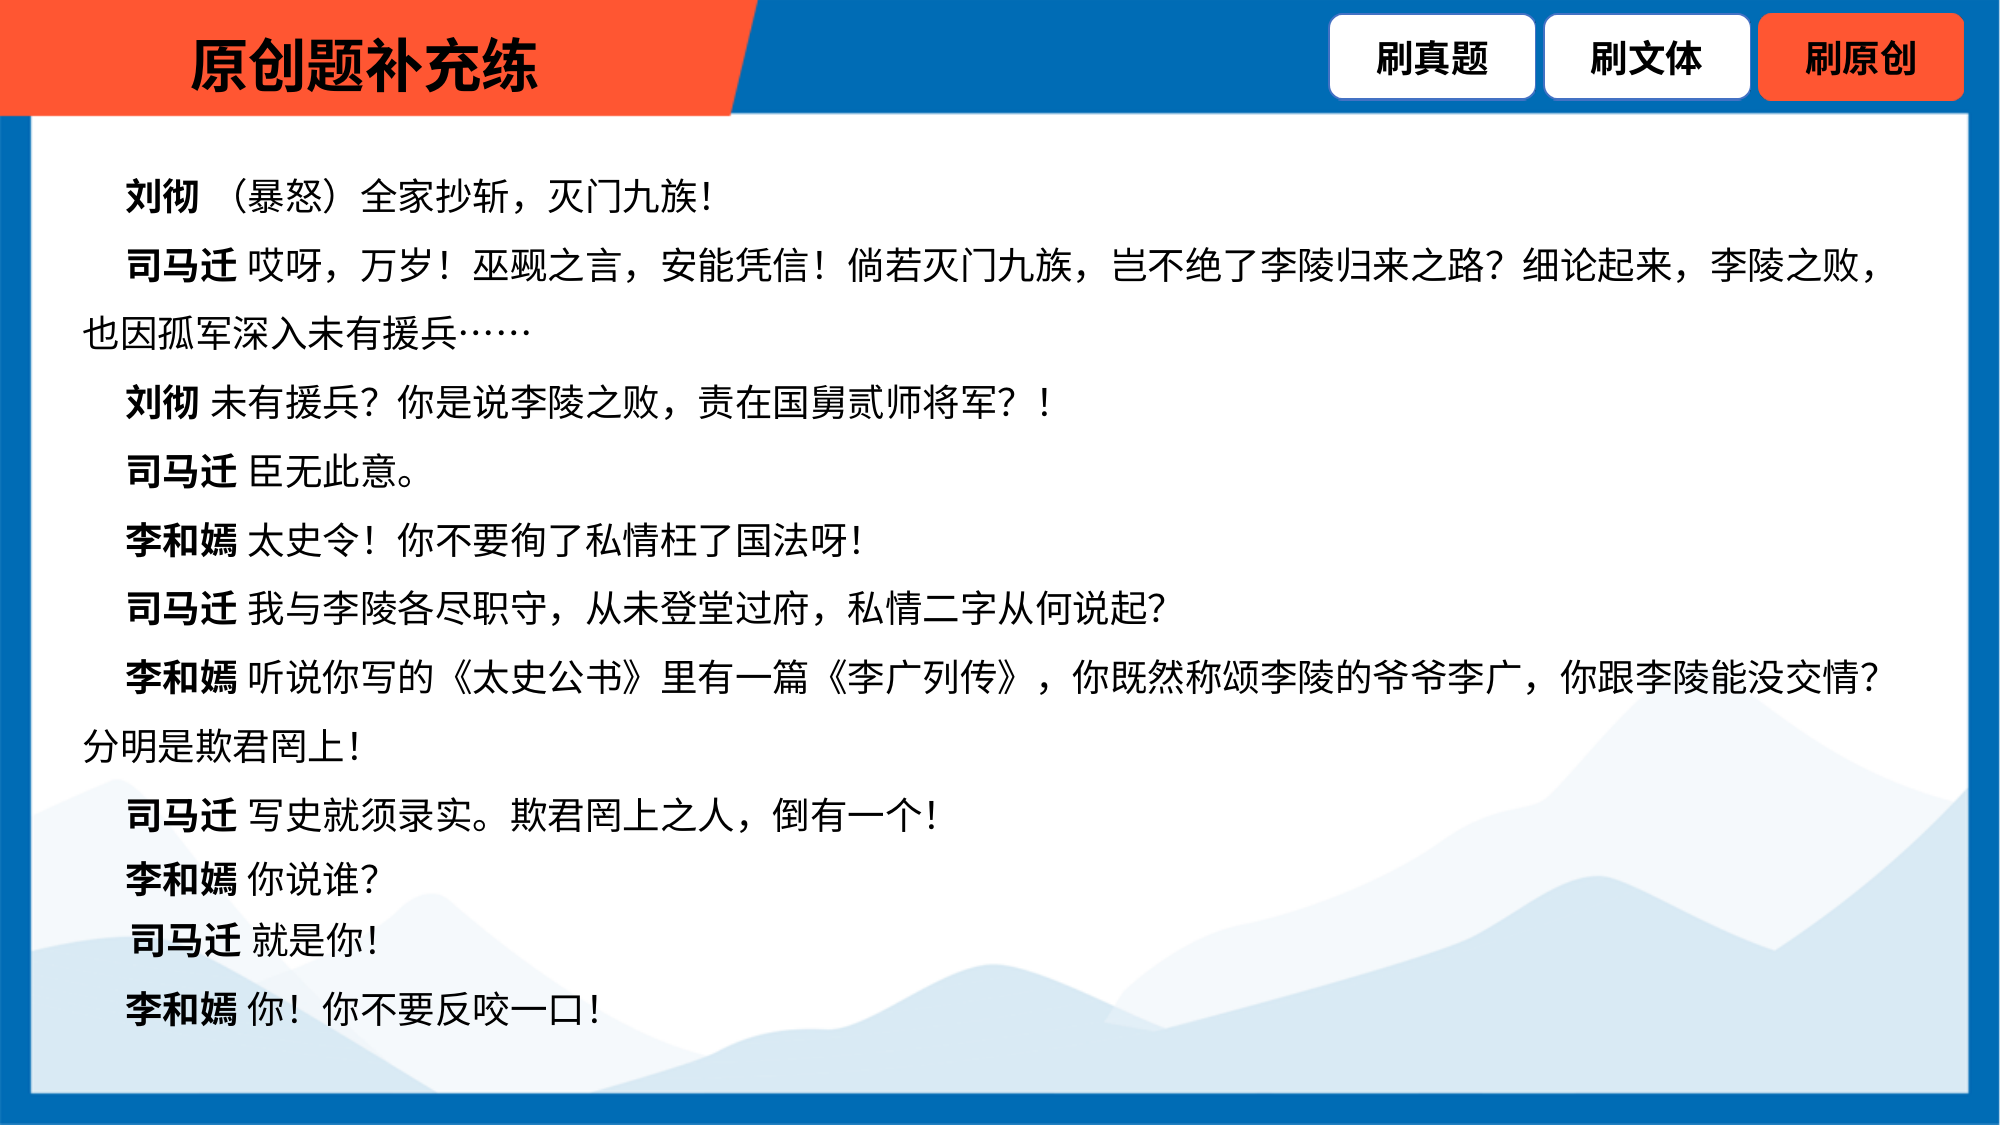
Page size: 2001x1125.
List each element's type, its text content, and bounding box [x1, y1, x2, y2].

text_box 司马迁 就是你！ 李和嫣 你！你不要反咬一口！ [82, 893, 1917, 1031]
picture [0, 0, 2000, 1125]
text_box 刘彻 （暴怒）全家抄斩，灭门九族！ 司马迁 哎呀，万岁！巫觋之言，安能凭信！倘若灭门九族，岂不绝了李陵归来之路？细论起来，李陵之败， 也因孤军深入未有援兵…… 刘彻 未有援兵？你是说李陵之败，责在国舅贰师将军？！ 司马迁 臣无此意。 李和嫣 太史令！你不要徇了私情枉了国法呀！ 司马迁 我与李陵各尽职守，从未登堂过府，私情二字从何说起？ 李和嫣 听说你写的《太史公书》里有一篇《李广列传》，你既然称颂李陵的爷爷李广，你跟李陵能没交情？ 分明是欺君罔上！ 司马迁 写史就须录实。欺君罔上之人，倒有一个！ 李和嫣 你说谁？ [82, 149, 1917, 893]
